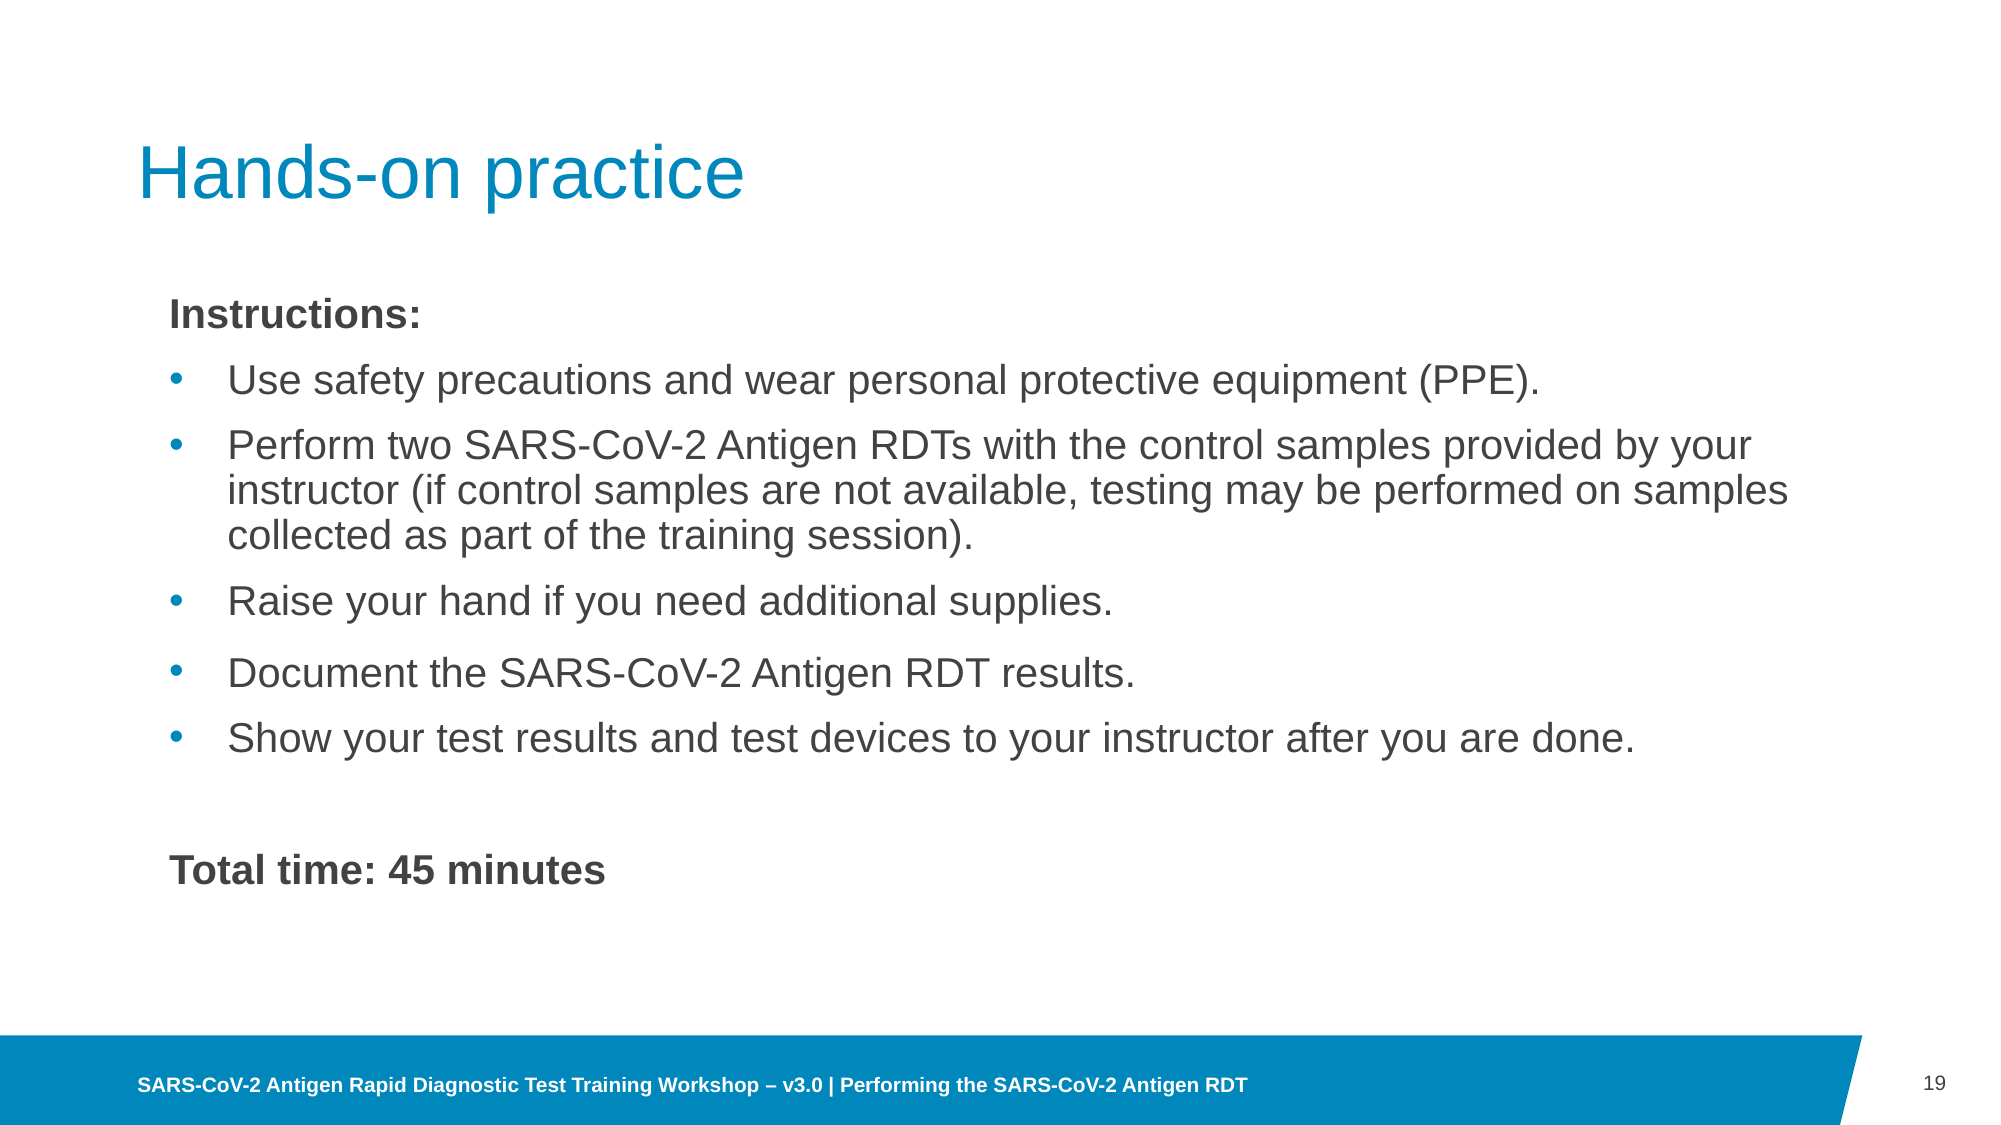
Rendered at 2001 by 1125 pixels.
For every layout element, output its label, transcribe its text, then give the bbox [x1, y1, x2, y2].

title Hands-on practice [137, 59, 1863, 215]
list Instructions: Use safety precautions and wear personal protective equipment (PPE). Perform two SARS-CoV-2 Antigen RDTs with the control samples provided by your instructor (if control samples are not available, testing may be performed on samples collected as part of the training session). Raise your hand if you need additional supplies. Document the SARS-CoV-2 Antigen RDT results. Show your test results and test devices to your instructor after you are done. Total time: 45 minutes [137, 284, 1863, 1014]
slide_number 19 [1862, 1035, 1947, 1125]
footer SARS-CoV-2 Antigen Rapid Diagnostic Test Training Workshop – v3.0 | Performing the SARS-CoV-2 Antigen RDT [137, 1042, 1338, 1125]
